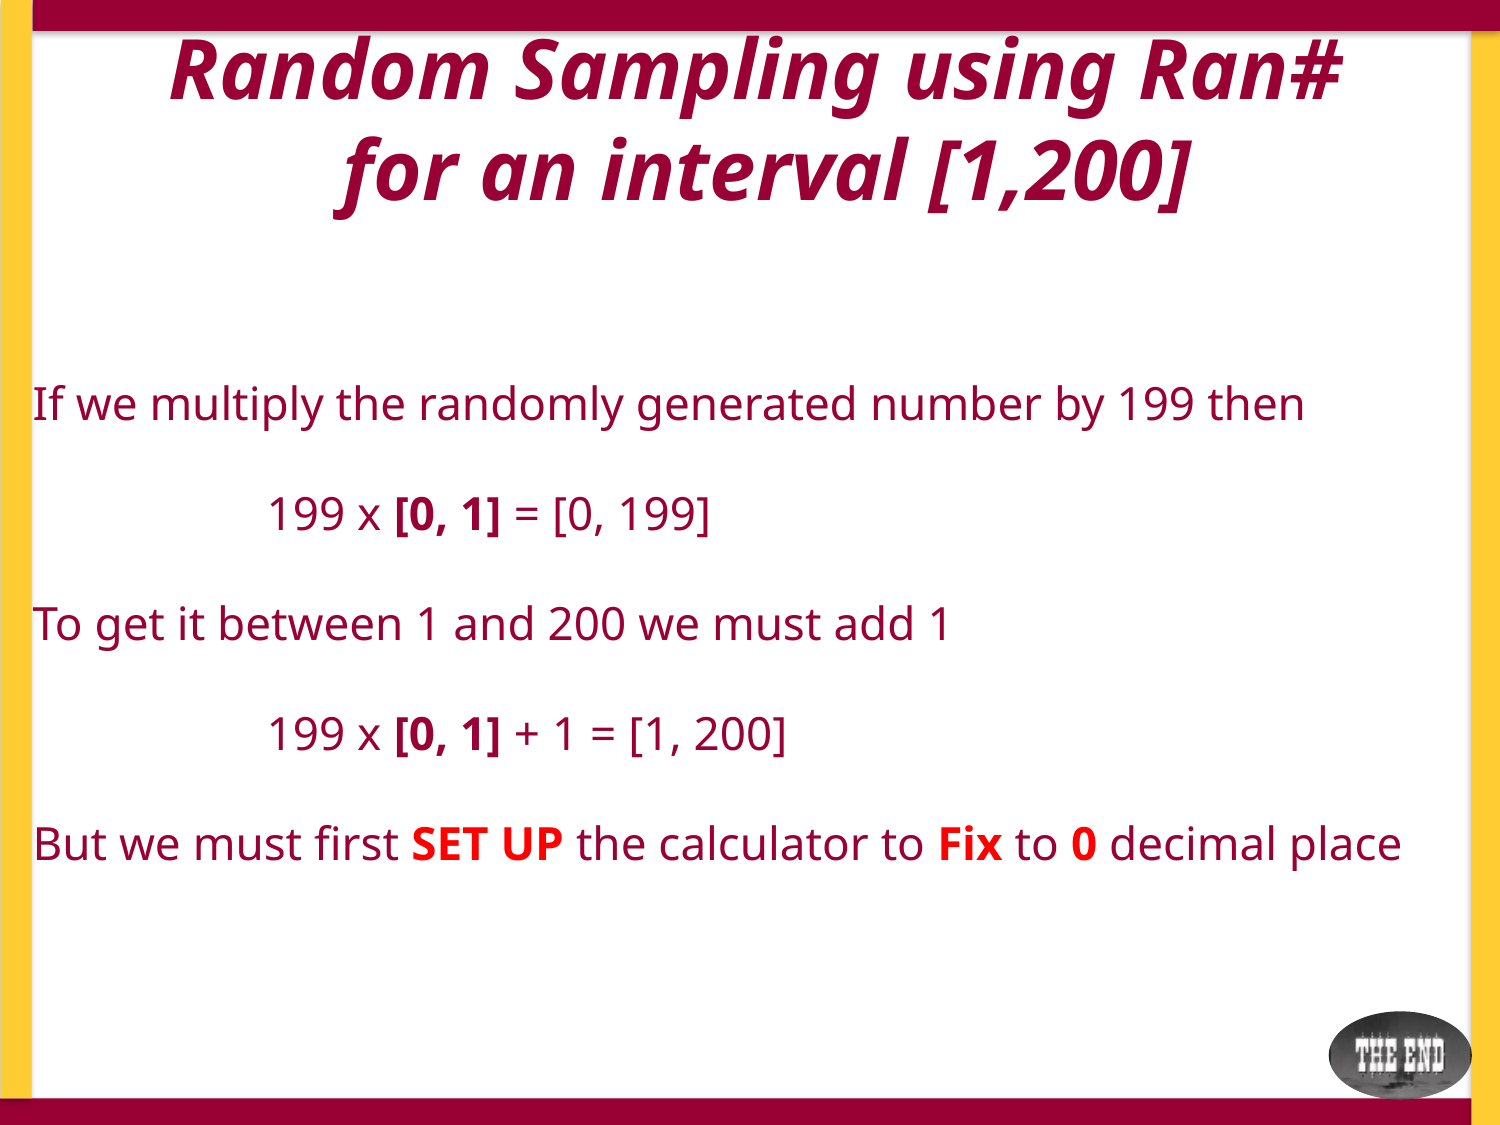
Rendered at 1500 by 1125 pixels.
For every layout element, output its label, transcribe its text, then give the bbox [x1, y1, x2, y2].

text_box Random Sampling using Ran# for an interval [1,200] [32, 9, 1481, 225]
text_box If we multiply the randomly generated number by 199 then 199 x [0, 1] = [0, 199] To get it between 1 and 200 we must add 1 199 x [0, 1] + 1 = [1, 200] But we must first SET UP the calculator to Fix to 0 decimal place [17, 257, 1500, 877]
picture [1328, 1011, 1472, 1100]
